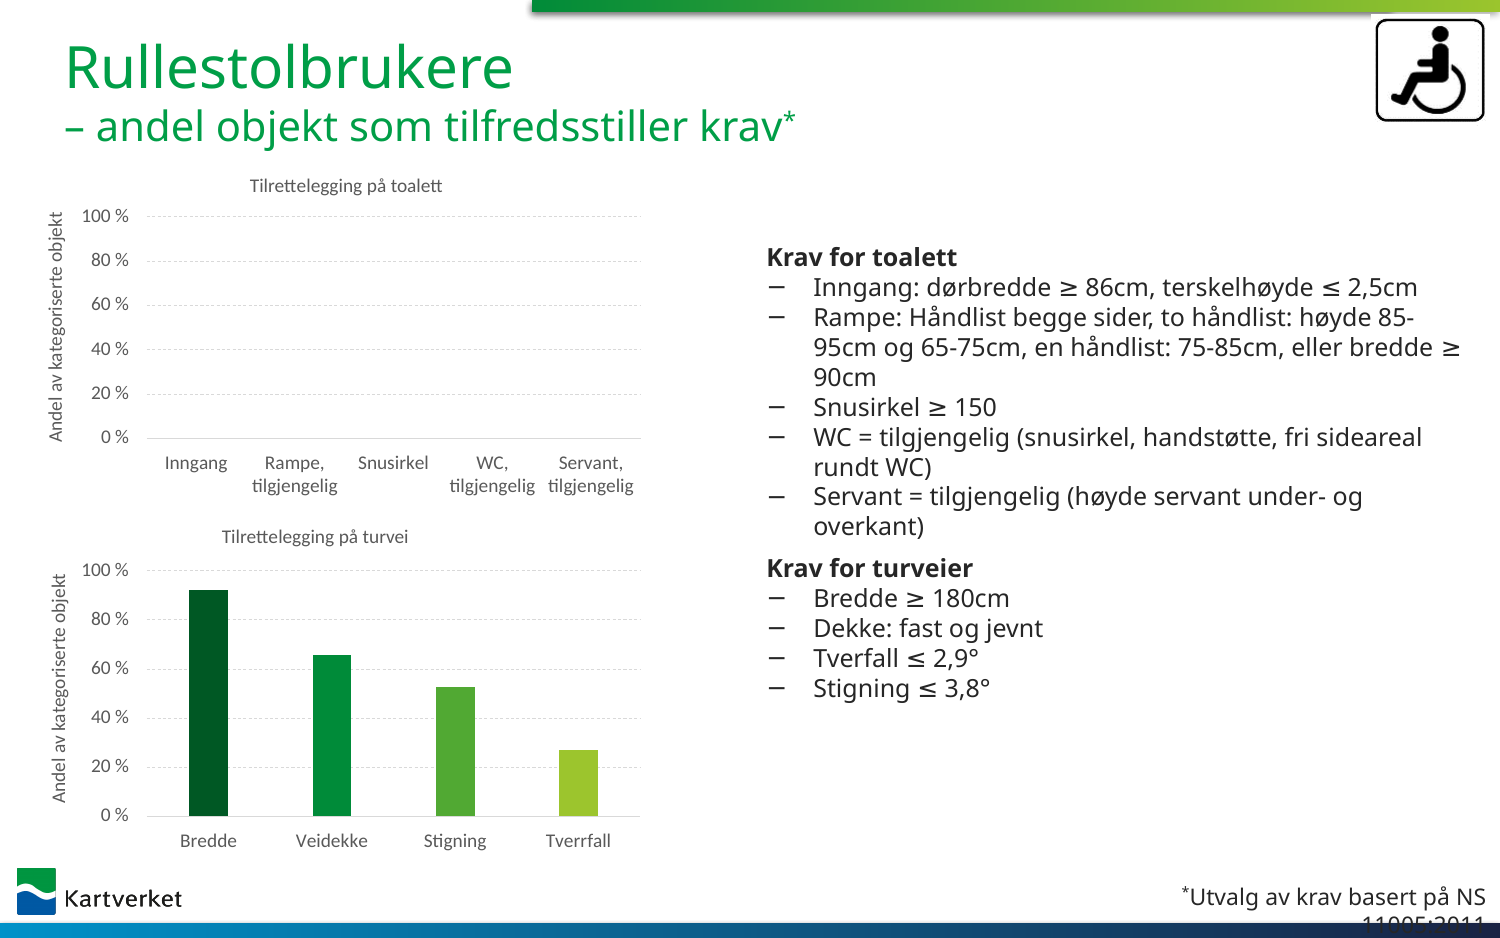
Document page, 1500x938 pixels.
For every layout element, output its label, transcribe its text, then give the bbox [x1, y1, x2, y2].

picture [1371, 13, 1491, 127]
picture [41, 520, 652, 859]
text_box Krav for turveier Bredde ≥ 180cm Dekke: fast og jevnt Tverfall ≤ 2,9° Stigning ≤ 3,8° [751, 545, 1483, 710]
text_box Krav for toalett Inngang: dørbredde ≥ 86cm, terskelhøyde ≤ 2,5cm Rampe: Håndlist begge sider, to håndlist: høyde 85-95cm og 65-75cm, en håndlist: 75-85cm, eller bredde ≥ 90cm Snusirkel ≥ 150 WC = tilgjengelig (snusirkel, handstøtte, fri sideareal rundt WC) Servant = tilgjengelig (høyde servant under- og overkant) [751, 234, 1483, 545]
text_box *Utvalg av krav basert på NS 11005:2011 [1068, 873, 1500, 938]
picture [41, 166, 652, 505]
text_box Rullestolbrukere – andel objekt som tilfredsstiller krav* [49, 14, 1431, 158]
